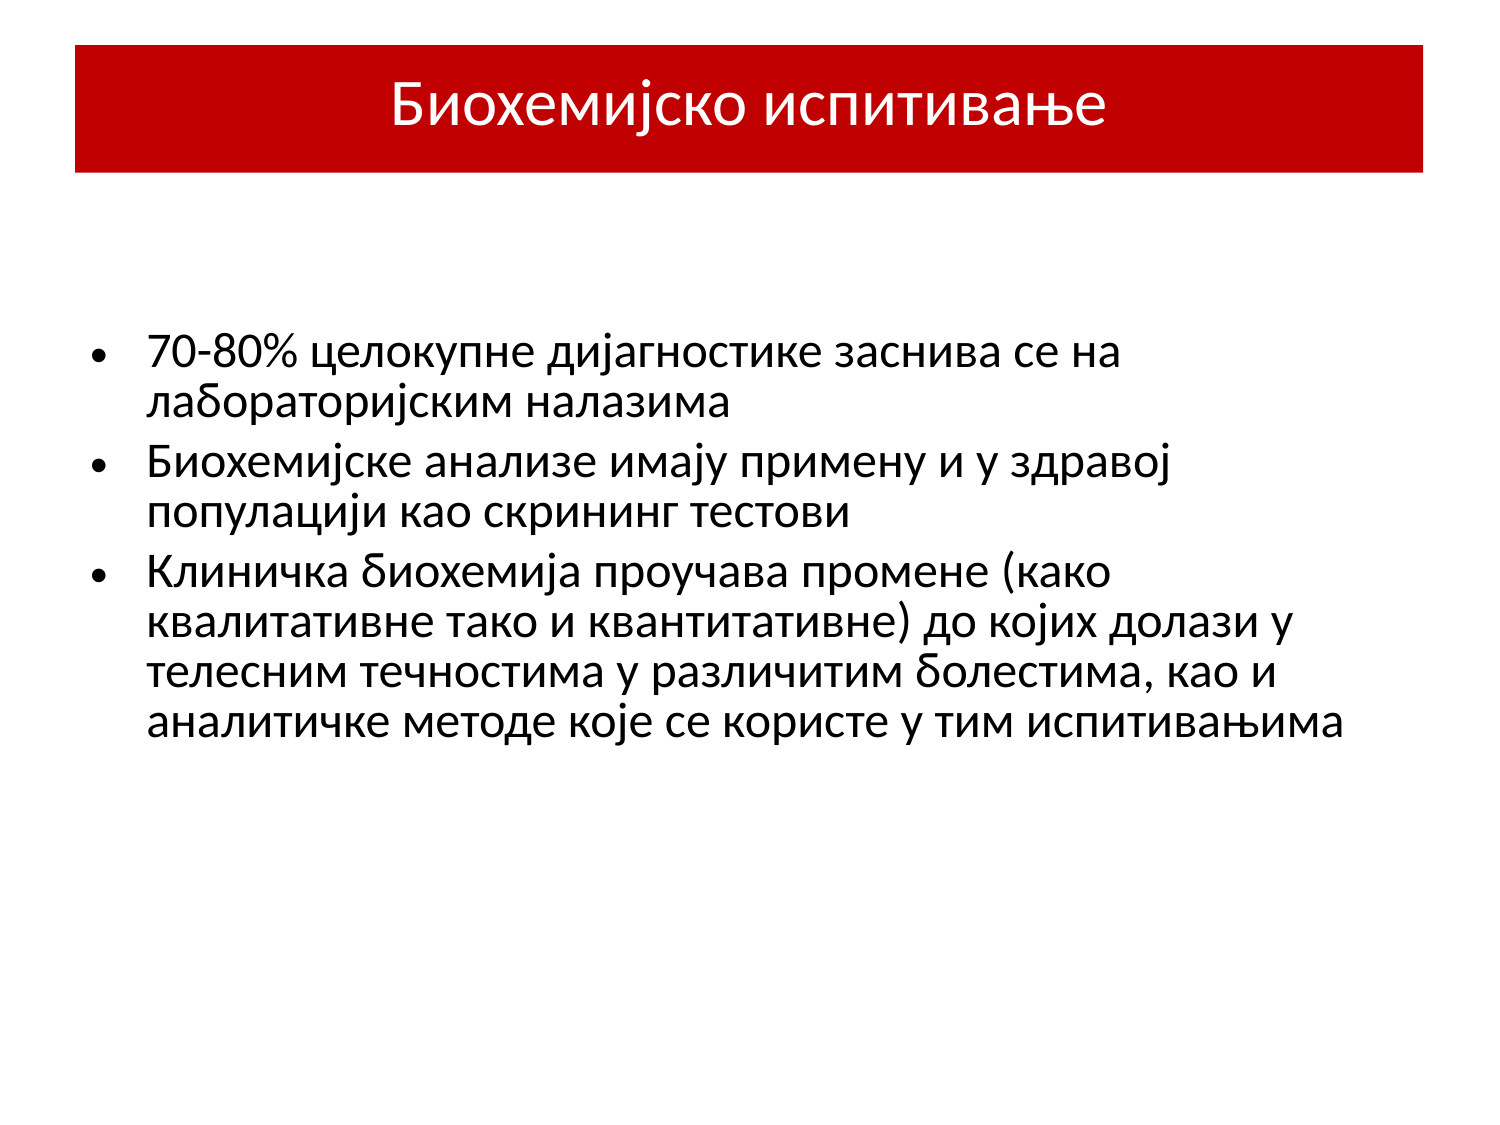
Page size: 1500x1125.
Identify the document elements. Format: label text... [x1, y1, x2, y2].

list 70-80% целокупне дијагностике заснива се на лабораторијским налазима Биохемијске анализе имају примену и у здравој популацији као скрининг тестови Клиничка биохемија проучава промене (како квалитативне тако и квантитативне) до којих долази у телесним течностима у различитим болестима, као и аналитичке методе које се користе у тим испитивањима [75, 262, 1425, 1005]
title Биохемијско испитивање [75, 45, 1424, 173]
